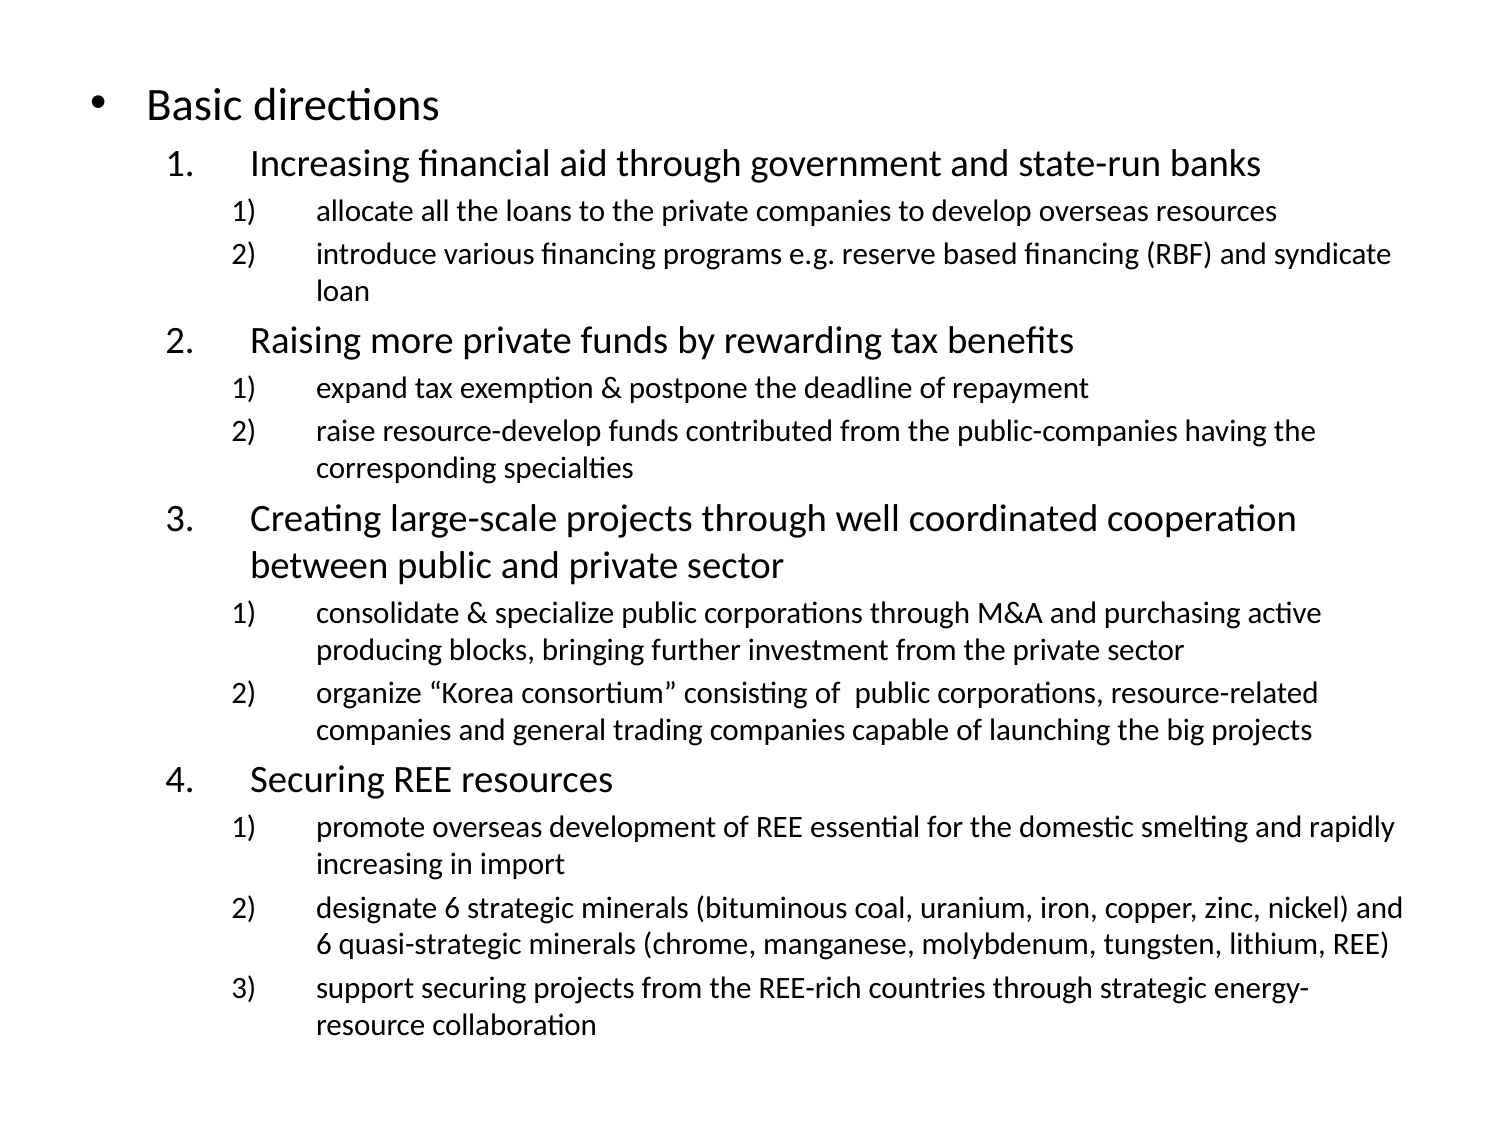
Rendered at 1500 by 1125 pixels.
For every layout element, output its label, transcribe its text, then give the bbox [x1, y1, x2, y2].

list Basic directions Increasing financial aid through government and state-run banks allocate all the loans to the private companies to develop overseas resources introduce various financing programs e.g. reserve based financing (RBF) and syndicate loan Raising more private funds by rewarding tax benefits expand tax exemption & postpone the deadline of repayment raise resource-develop funds contributed from the public-companies having the corresponding specialties Creating large-scale projects through well coordinated cooperation between public and private sector consolidate & specialize public corporations through M&A and purchasing active producing blocks, bringing further investment from the private sector organize “Korea consortium” consisting of public corporations, resource-related companies and general trading companies capable of launching the big projects Securing REE resources promote overseas development of REE essential for the domestic smelting and rapidly increasing in import designate 6 strategic minerals (bituminous coal, uranium, iron, copper, zinc, nickel) and 6 quasi-strategic minerals (chrome, manganese, molybdenum, tungsten, lithium, REE) support securing projects from the REE-rich countries through strategic energy-resource collaboration [75, 66, 1425, 1059]
